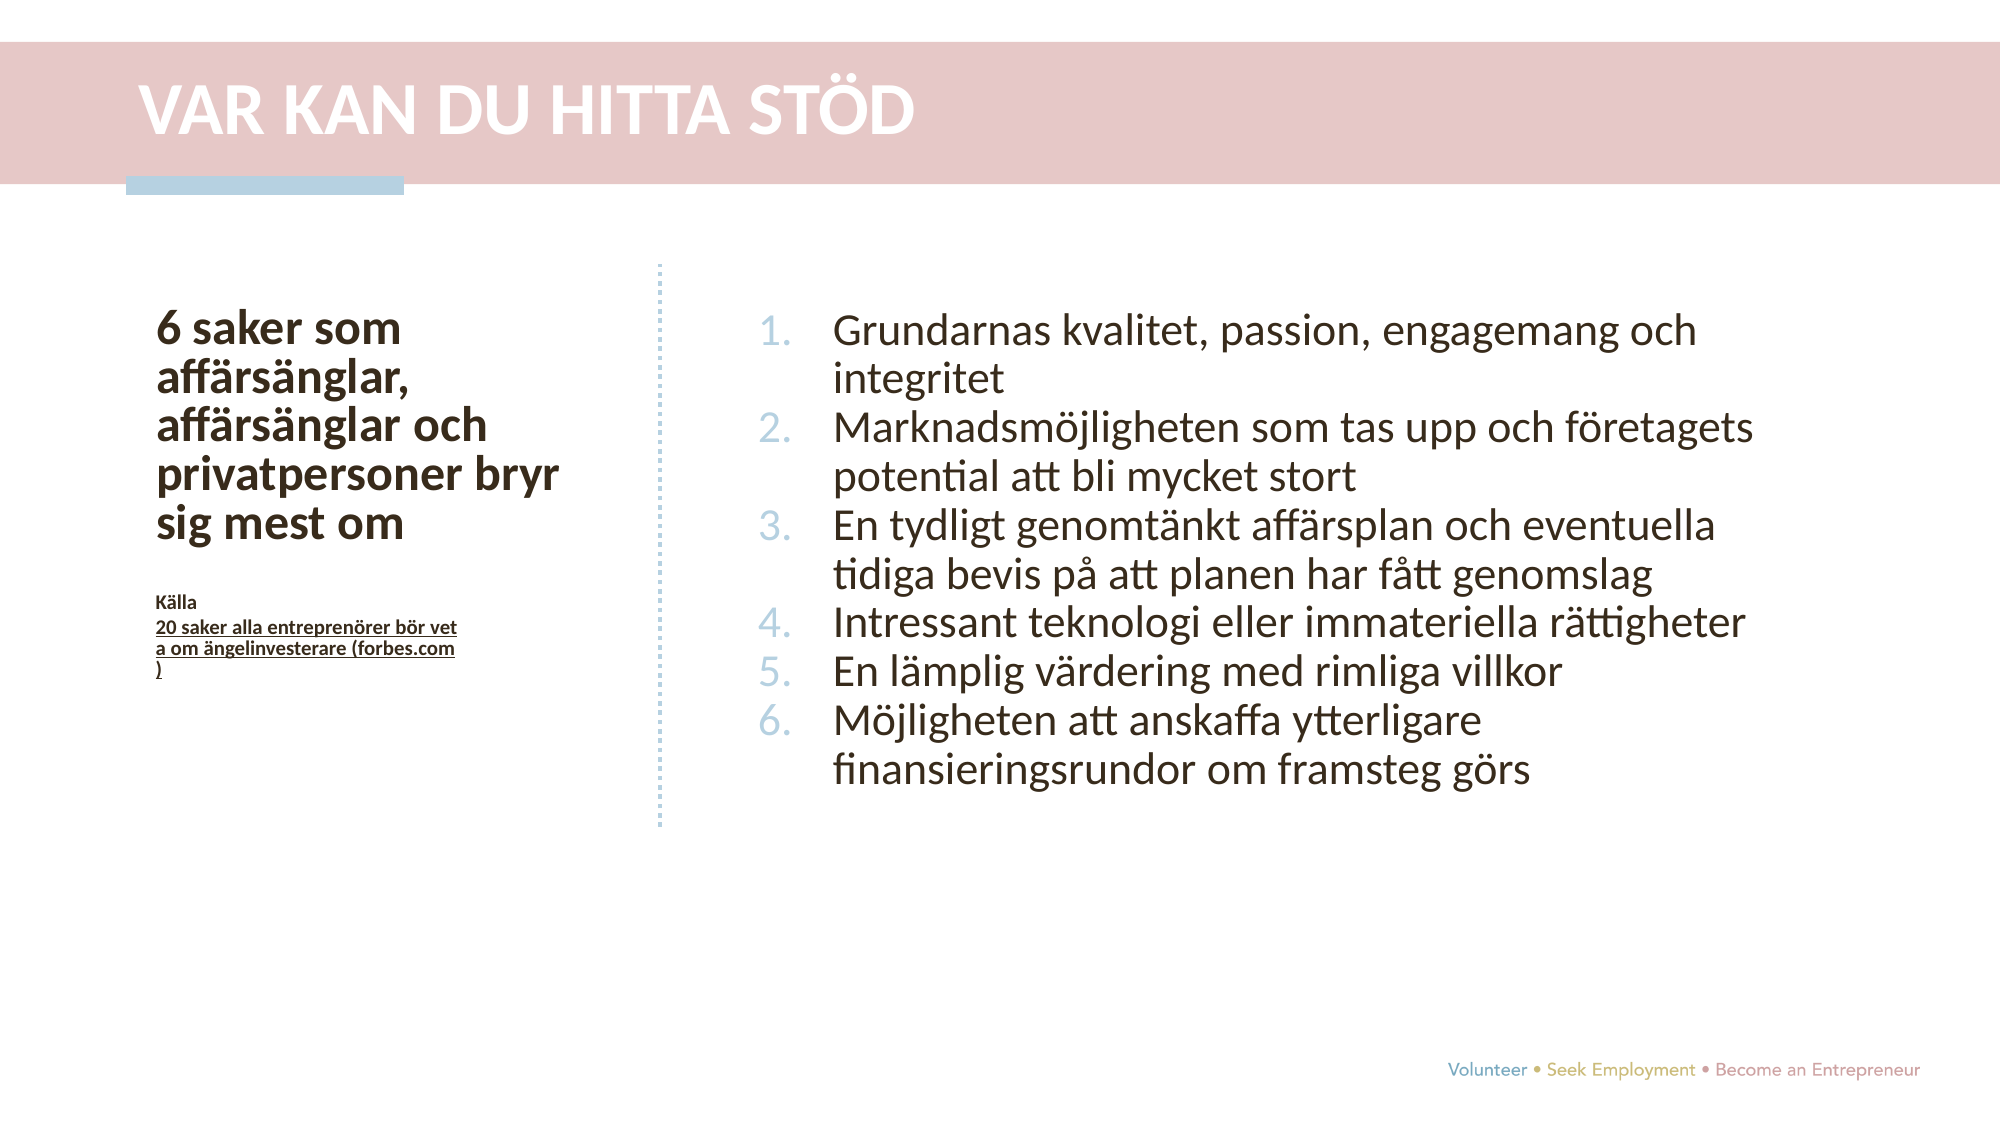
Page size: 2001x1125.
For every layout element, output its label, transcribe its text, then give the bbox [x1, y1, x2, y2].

text_box 6 saker som affärsänglar, affärsänglar och privatpersoner bryr sig mest om [140, 298, 597, 827]
text_box Källa 20 saker alla entreprenörer bör veta om ängelinvesterare (forbes.com) [140, 581, 473, 647]
picture [1418, 1046, 1971, 1103]
list VAR KAN DU HITTA STÖD [123, 51, 1913, 170]
text_box Grundarnas kvalitet, passion, engagemang och integritet Marknadsmöjligheten som tas upp och företagets potential att bli mycket stort En tydligt genomtänkt affärsplan och eventuella tidiga bevis på att planen har fått genomslag Intressant teknologi eller immateriella rättigheter En lämplig värdering med rimliga villkor Möjligheten att anskaffa ytterligare finansieringsrundor om framsteg görs [742, 298, 1819, 725]
